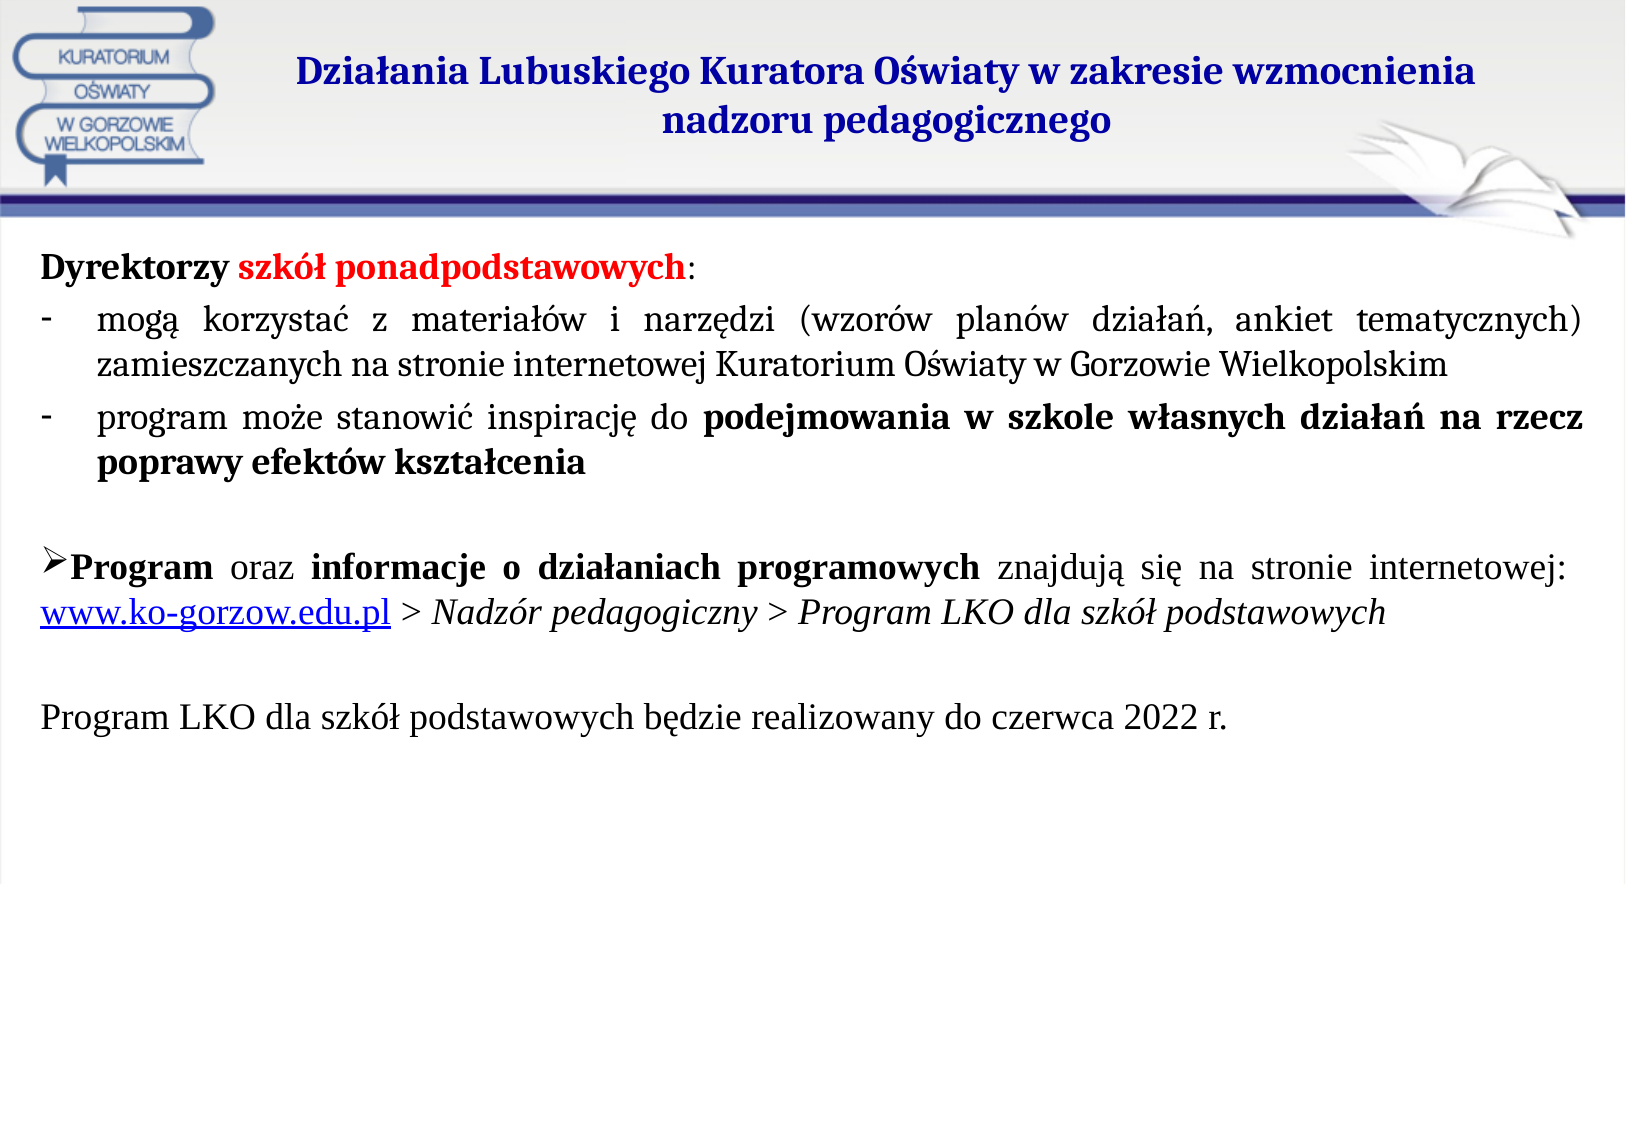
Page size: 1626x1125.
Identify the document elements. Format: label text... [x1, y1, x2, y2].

list Dyrektorzy szkół ponadpodstawowych: mogą korzystać z materiałów i narzędzi (wzorów planów działań, ankiet tematycznych) zamieszczanych na stronie internetowej Kuratorium Oświaty w Gorzowie Wielkopolskim program może stanowić inspirację do podejmowania w szkole własnych działań na rzecz poprawy efektów kształcenia Program oraz informacje o działaniach programowych znajdują się na stronie internetowej: www.ko-gorzow.edu.pl > Nadzór pedagogiczny > Program LKO dla szkół podstawowych Program LKO dla szkół podstawowych będzie realizowany do czerwca 2022 r. [25, 234, 1600, 938]
title Działania Lubuskiego Kuratora Oświaty w zakresie wzmocnienia nadzoru pedagogicznego [245, 30, 1528, 155]
picture [0, 0, 1626, 1125]
